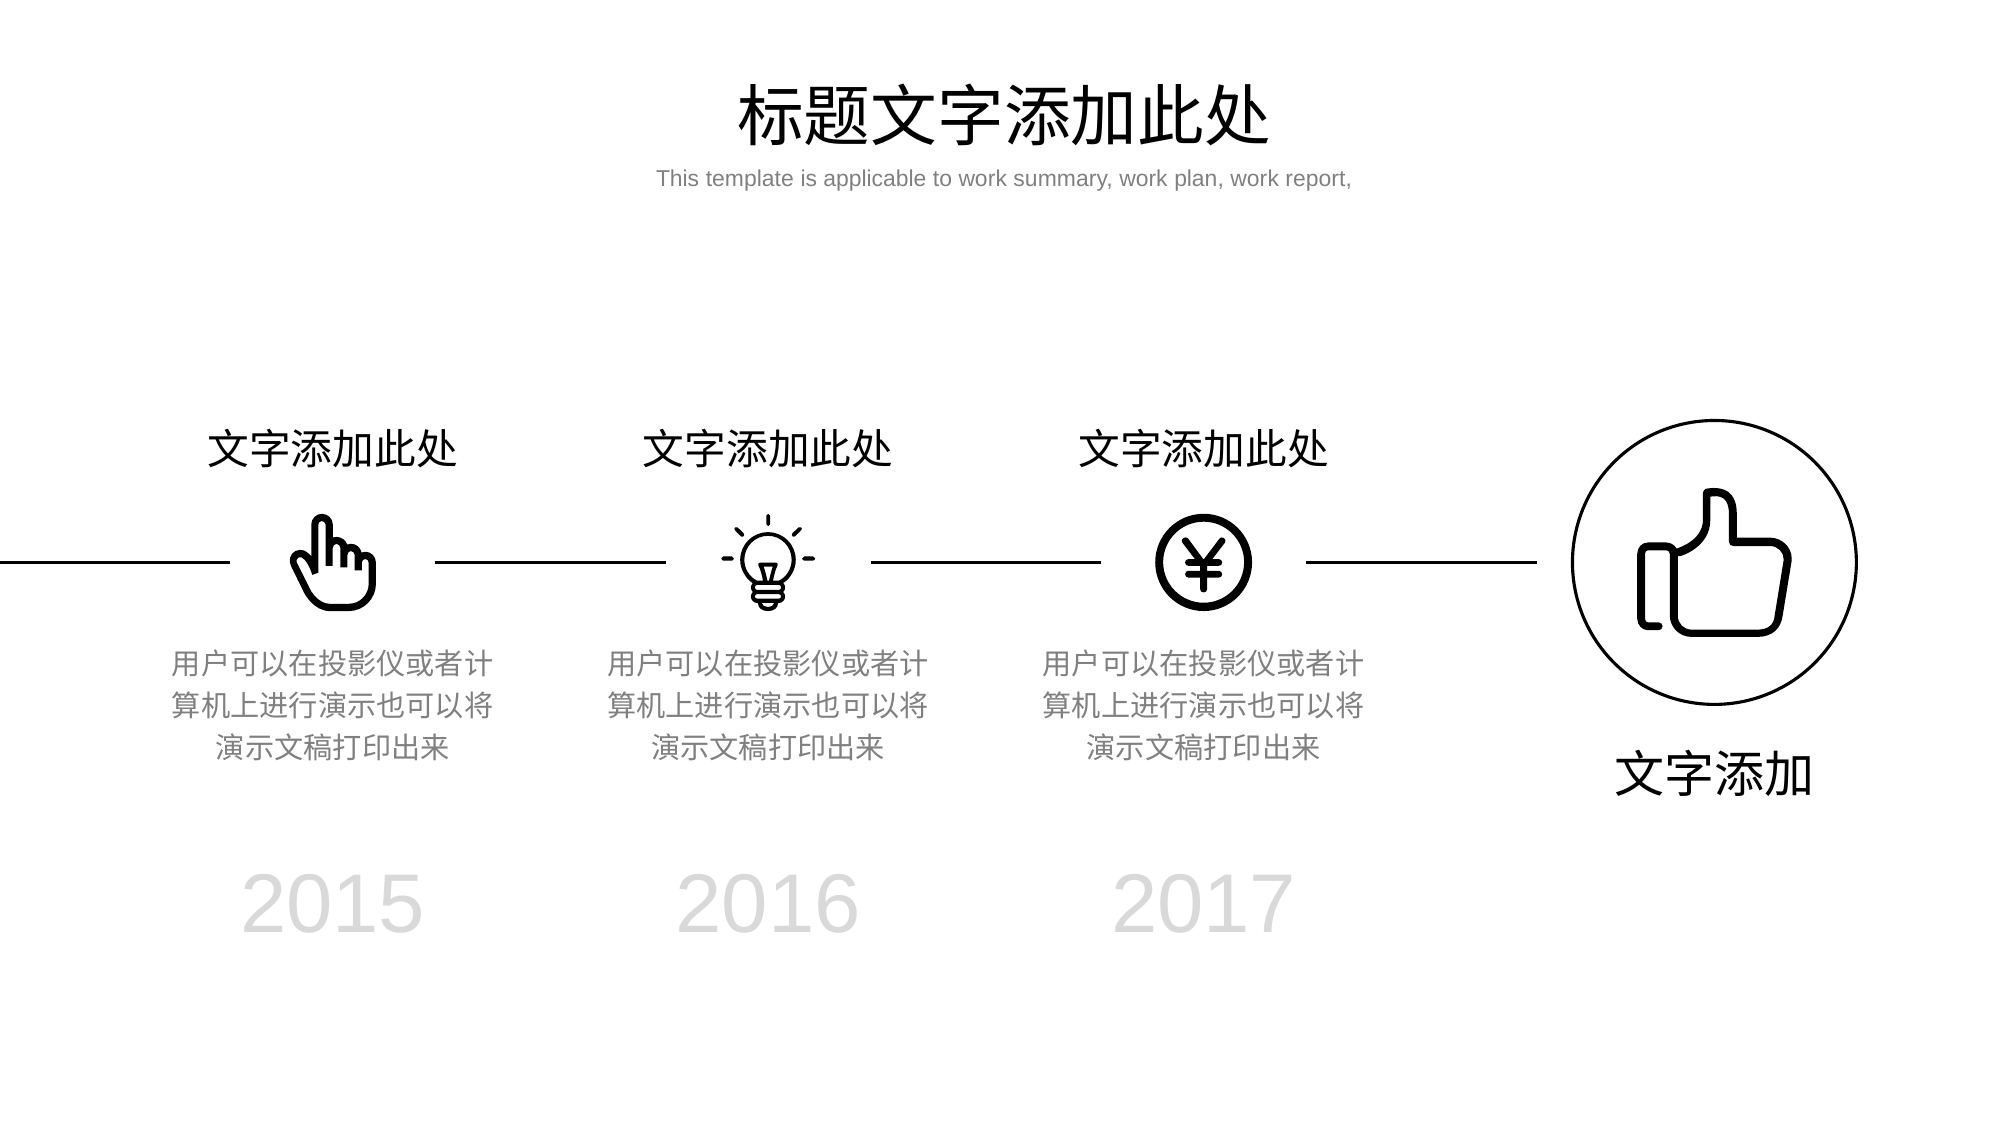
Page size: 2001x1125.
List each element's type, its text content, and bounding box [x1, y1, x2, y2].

text_box 文字添加 [1599, 735, 1830, 810]
text_box 2015 [225, 841, 441, 957]
text_box 用户可以在投影仪或者计算机上进行演示也可以将演示文稿打印出来 [1014, 630, 1393, 772]
text_box [740, 532, 796, 612]
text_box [544, 66, 1464, 196]
text_box 用户可以在投影仪或者计算机上进行演示也可以将演示文稿打印出来 [578, 630, 958, 772]
text_box [289, 513, 376, 612]
text_box 文字添加此处 [192, 415, 473, 481]
text_box 文字添加此处 [1063, 415, 1344, 481]
text_box [1155, 513, 1253, 612]
text_box 用户可以在投影仪或者计算机上进行演示也可以将演示文稿打印出来 [143, 630, 523, 772]
text_box [766, 513, 771, 527]
text_box [734, 527, 745, 537]
text_box [1571, 419, 1858, 706]
text_box [721, 556, 734, 561]
text_box 文字添加此处 [628, 415, 909, 481]
text_box [802, 556, 816, 561]
text_box 2016 [660, 841, 876, 957]
text_box [791, 527, 802, 537]
text_box [1637, 487, 1792, 637]
text_box 2017 [1096, 841, 1312, 957]
